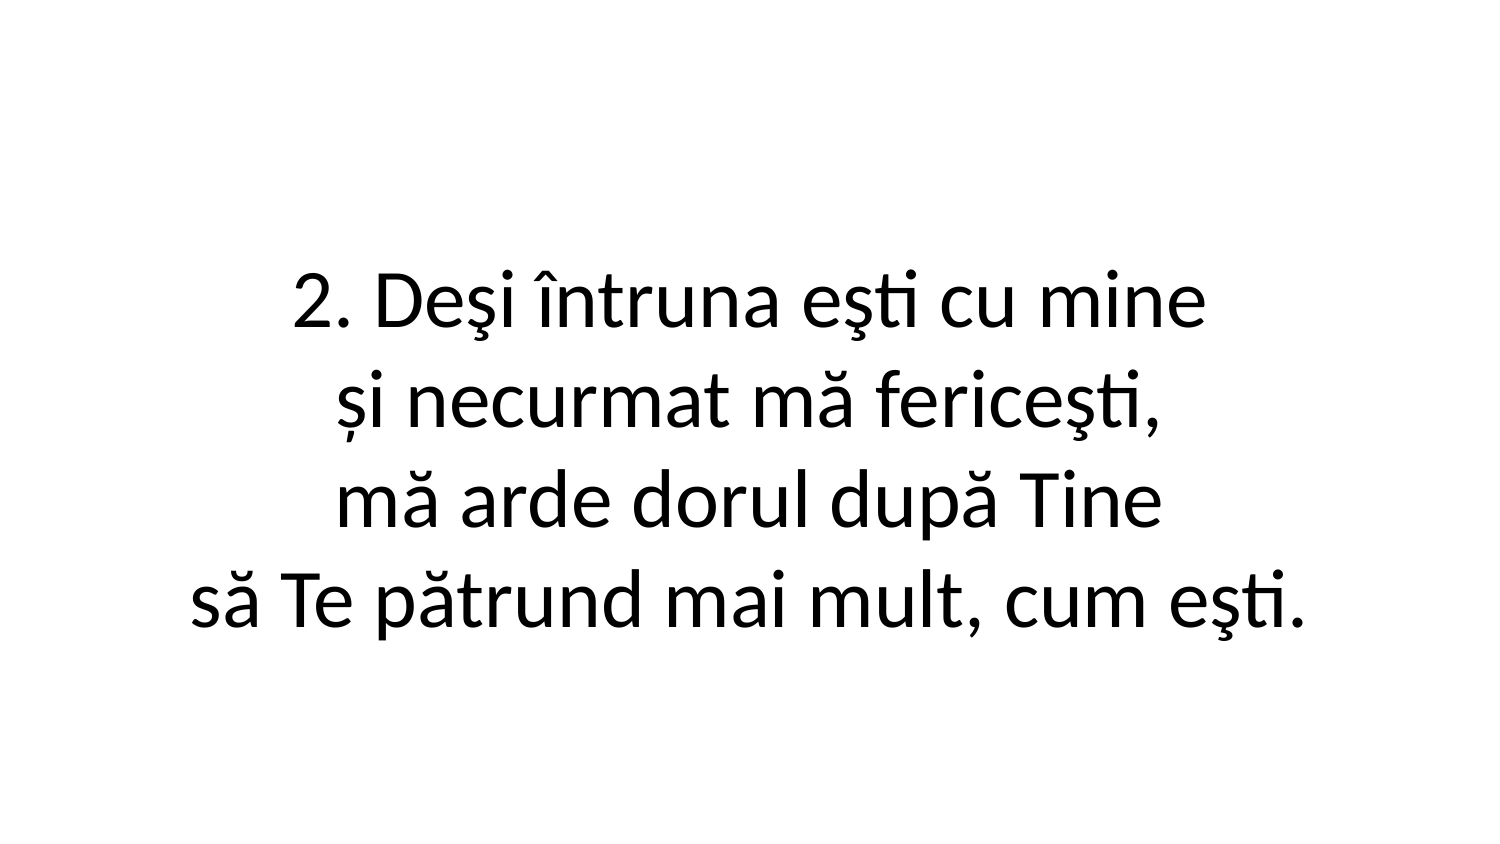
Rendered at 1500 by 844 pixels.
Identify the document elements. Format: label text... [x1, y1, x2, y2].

text_box 2. Deşi întruna eşti cu mine și necurmat mă fericeşti, mă arde dorul după Tine să Te pătrund mai mult, cum eşti. [174, 192, 1326, 652]
